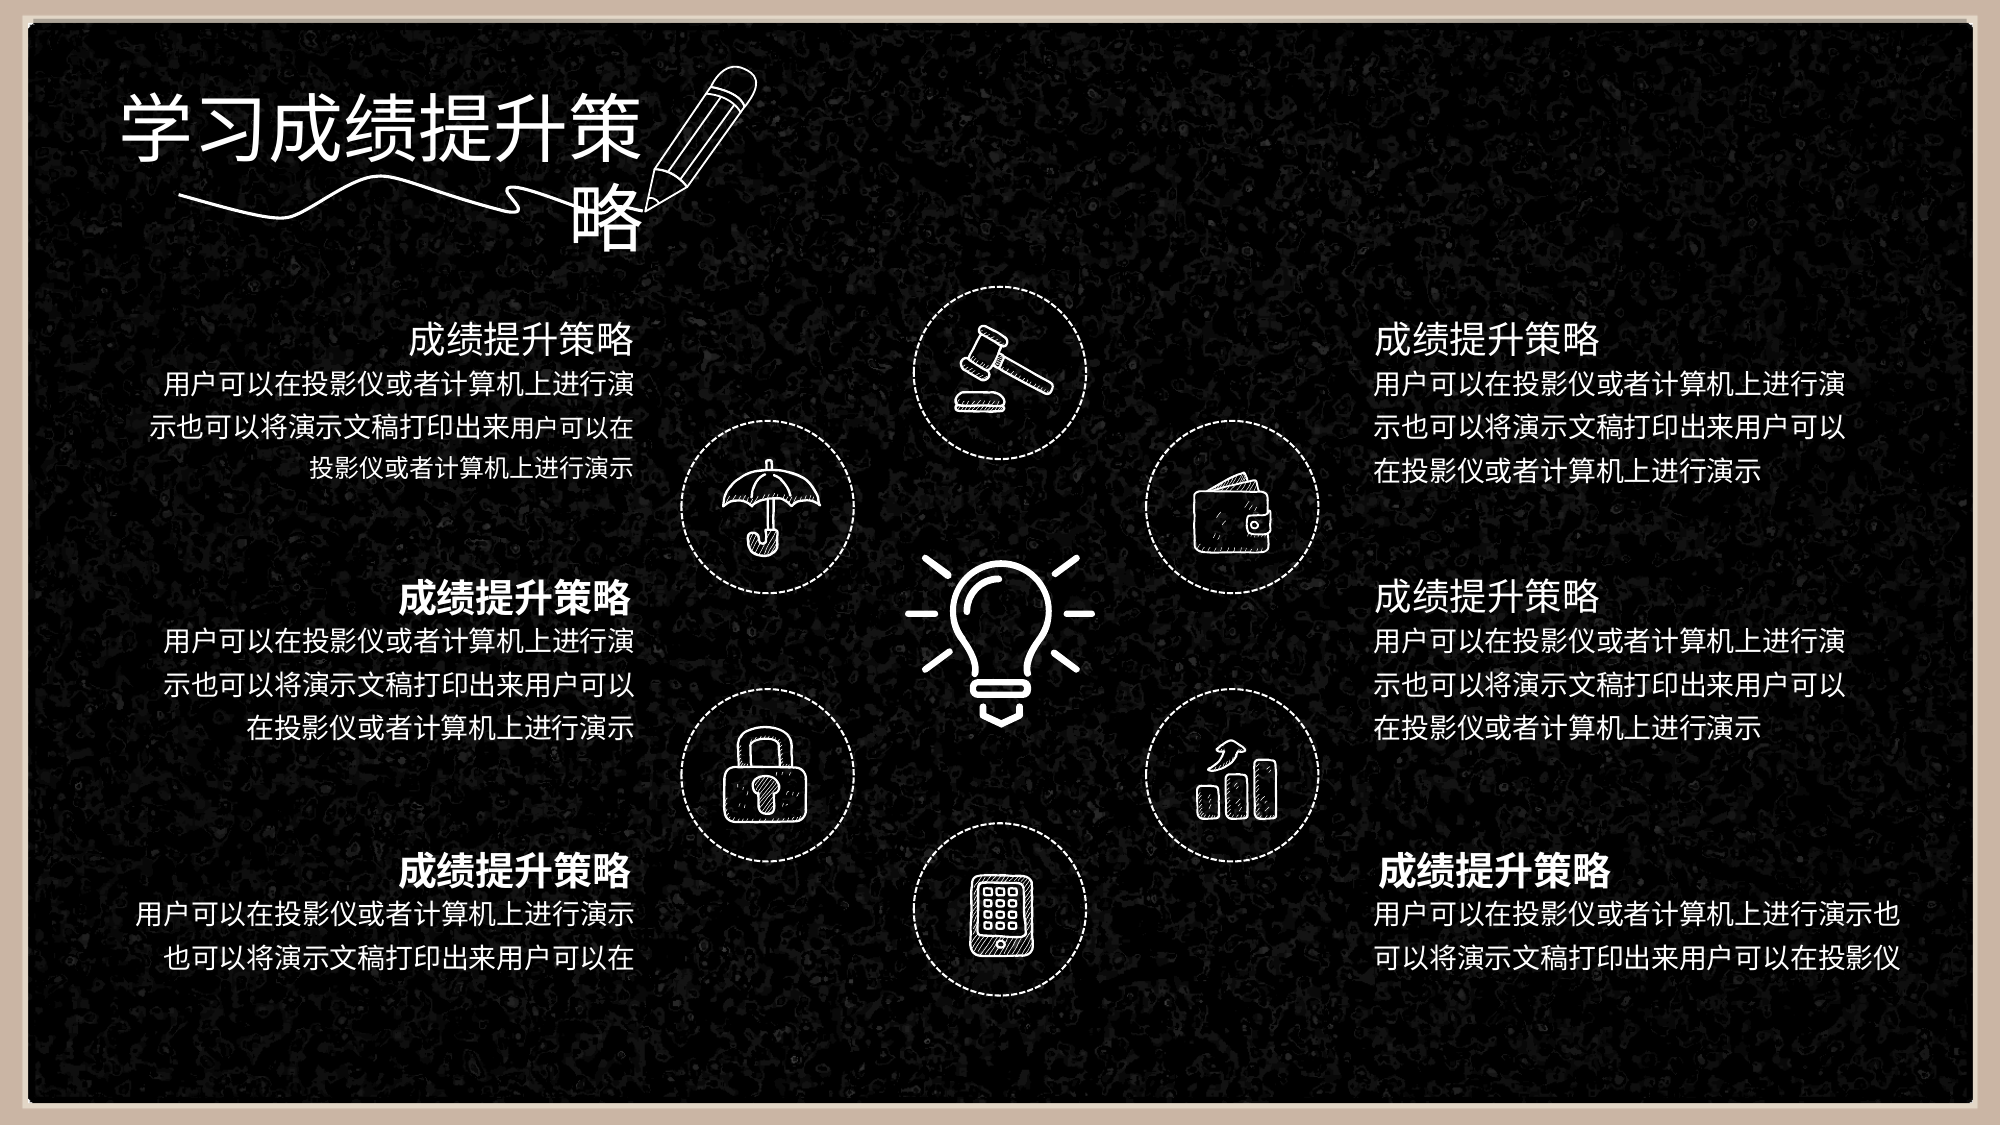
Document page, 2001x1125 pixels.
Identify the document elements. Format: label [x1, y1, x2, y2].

text_box [137, 302, 635, 481]
text_box [920, 553, 953, 581]
text_box [903, 609, 940, 618]
text_box [969, 874, 1034, 958]
text_box [118, 832, 635, 972]
text_box [1050, 553, 1082, 579]
text_box [83, 63, 774, 235]
text_box [1192, 471, 1272, 554]
text_box [1373, 832, 1907, 972]
text_box [912, 285, 1088, 461]
text_box [722, 459, 822, 558]
text_box [1049, 648, 1082, 674]
text_box [954, 324, 1054, 413]
text_box [978, 702, 1024, 729]
text_box [143, 559, 635, 742]
text_box [948, 559, 1053, 700]
text_box [722, 725, 808, 824]
text_box [1373, 302, 1872, 485]
text_box [1145, 688, 1320, 863]
text_box [680, 688, 855, 863]
text_box [1062, 609, 1097, 618]
text_box [1196, 739, 1278, 820]
text_box [1373, 559, 1872, 742]
text_box [920, 647, 954, 674]
text_box [680, 419, 855, 595]
picture [0, 0, 2000, 1125]
text_box [1145, 419, 1320, 595]
text_box [912, 822, 1088, 997]
